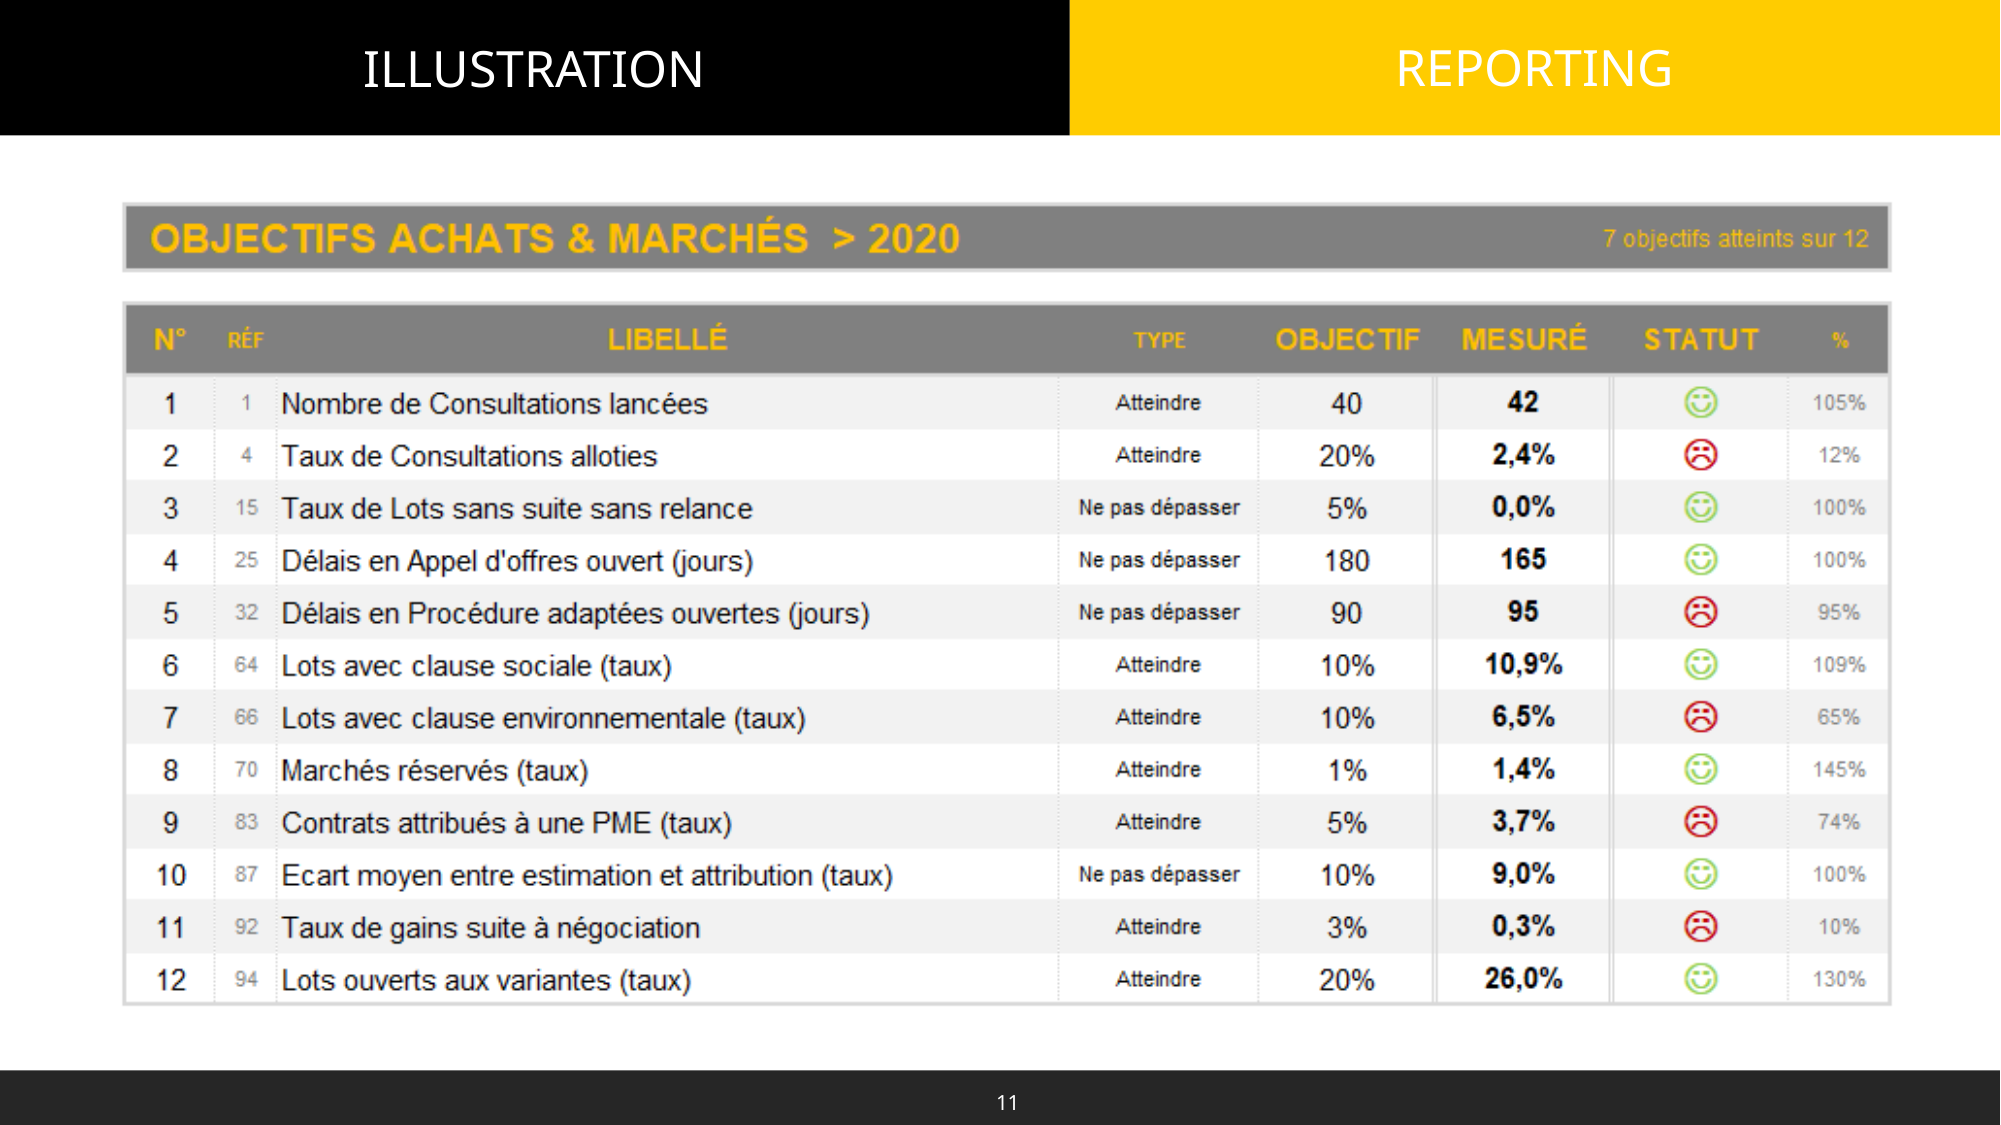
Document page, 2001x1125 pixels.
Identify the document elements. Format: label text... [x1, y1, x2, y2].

picture [116, 194, 1900, 1016]
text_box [0, 1070, 2000, 1125]
text_box REPORTING [1070, 0, 2000, 136]
text_box ILLUSTRATION [0, 0, 1070, 136]
